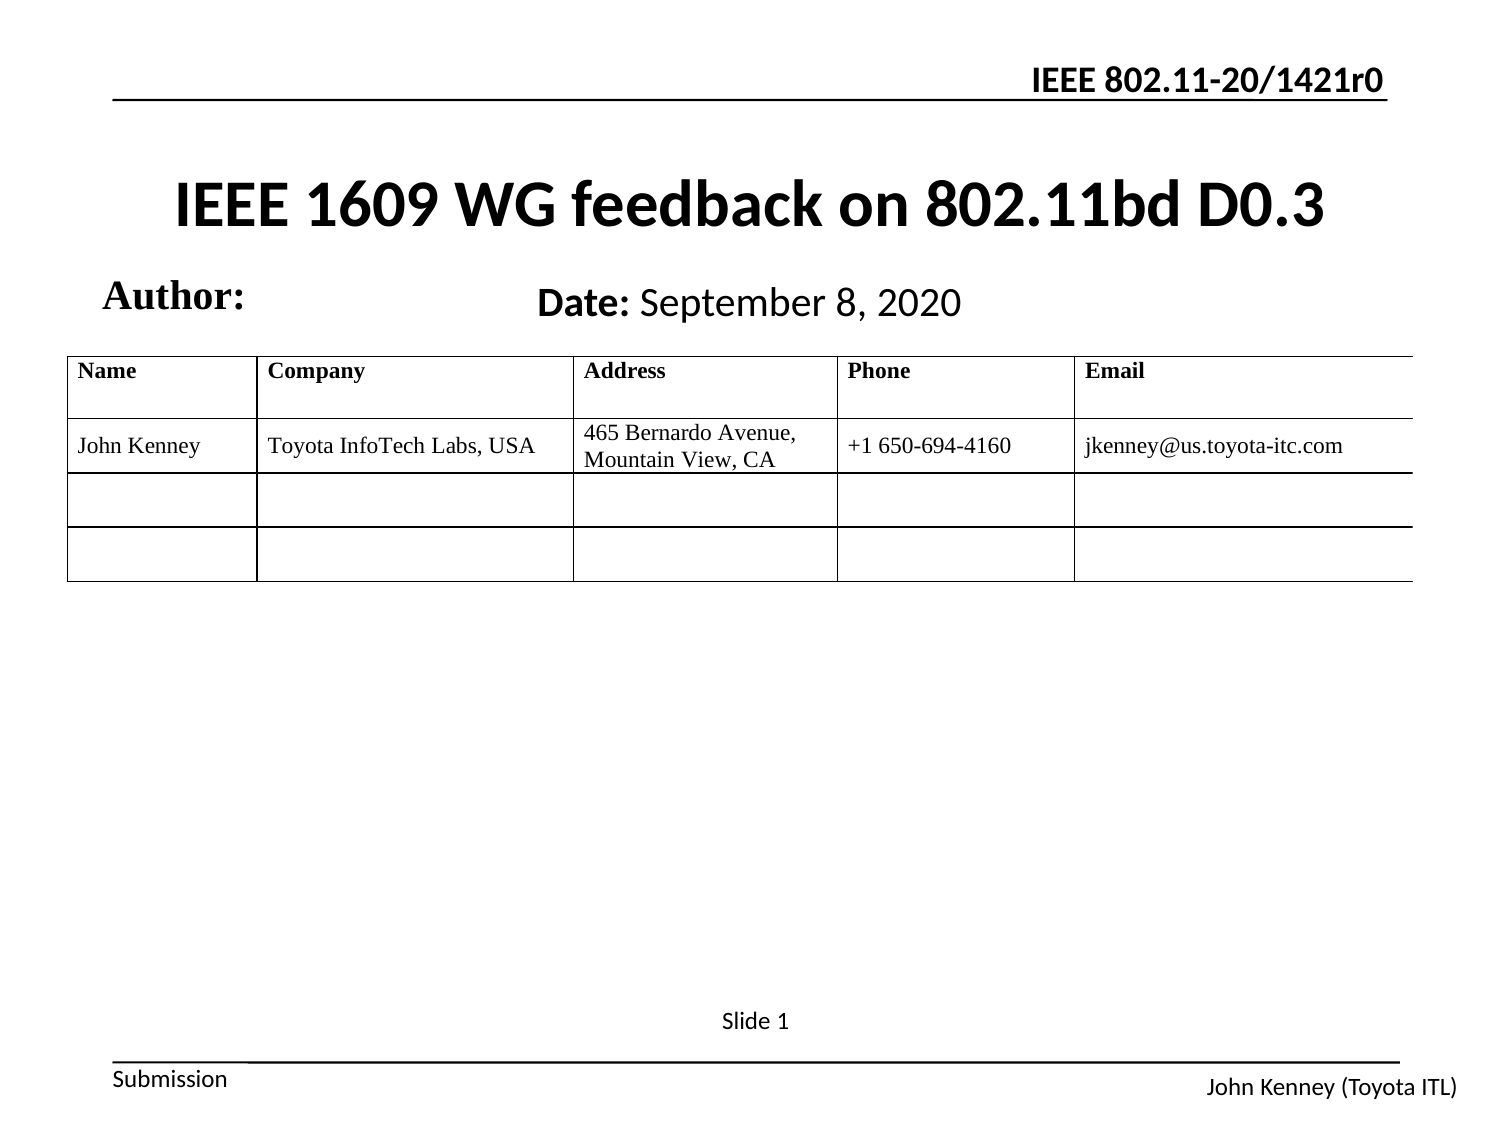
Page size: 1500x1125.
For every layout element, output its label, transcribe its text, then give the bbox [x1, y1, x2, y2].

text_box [52, 355, 1413, 1031]
text_box Author: [87, 260, 325, 323]
title IEEE 1609 WG feedback on 802.11bd D0.3 [112, 112, 1388, 267]
list Date: September 8, 2020 [112, 267, 1388, 354]
footer John Kenney (Toyota ITL) [1202, 1070, 1459, 1125]
